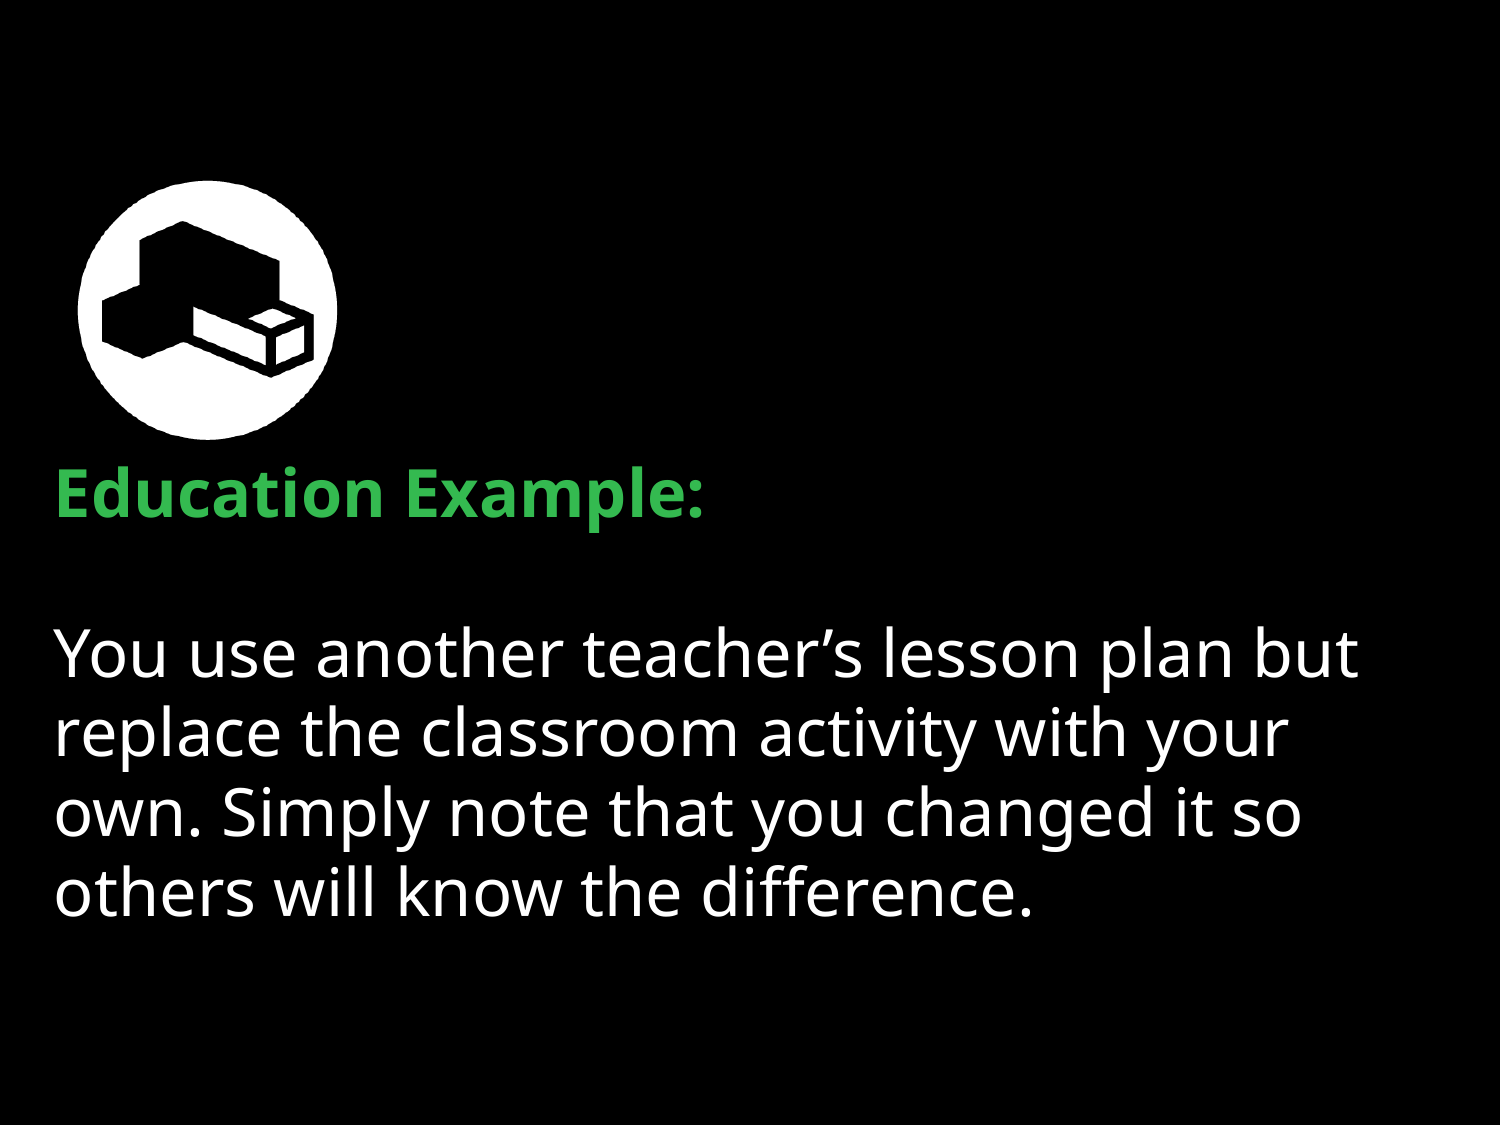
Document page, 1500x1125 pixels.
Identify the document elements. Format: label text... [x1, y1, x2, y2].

text_box Education Example: You use another teacher’s lesson plan but replace the classroom activity with your own. Simply note that you changed it so others will know the difference. [49, 446, 1450, 949]
picture [49, 152, 365, 468]
